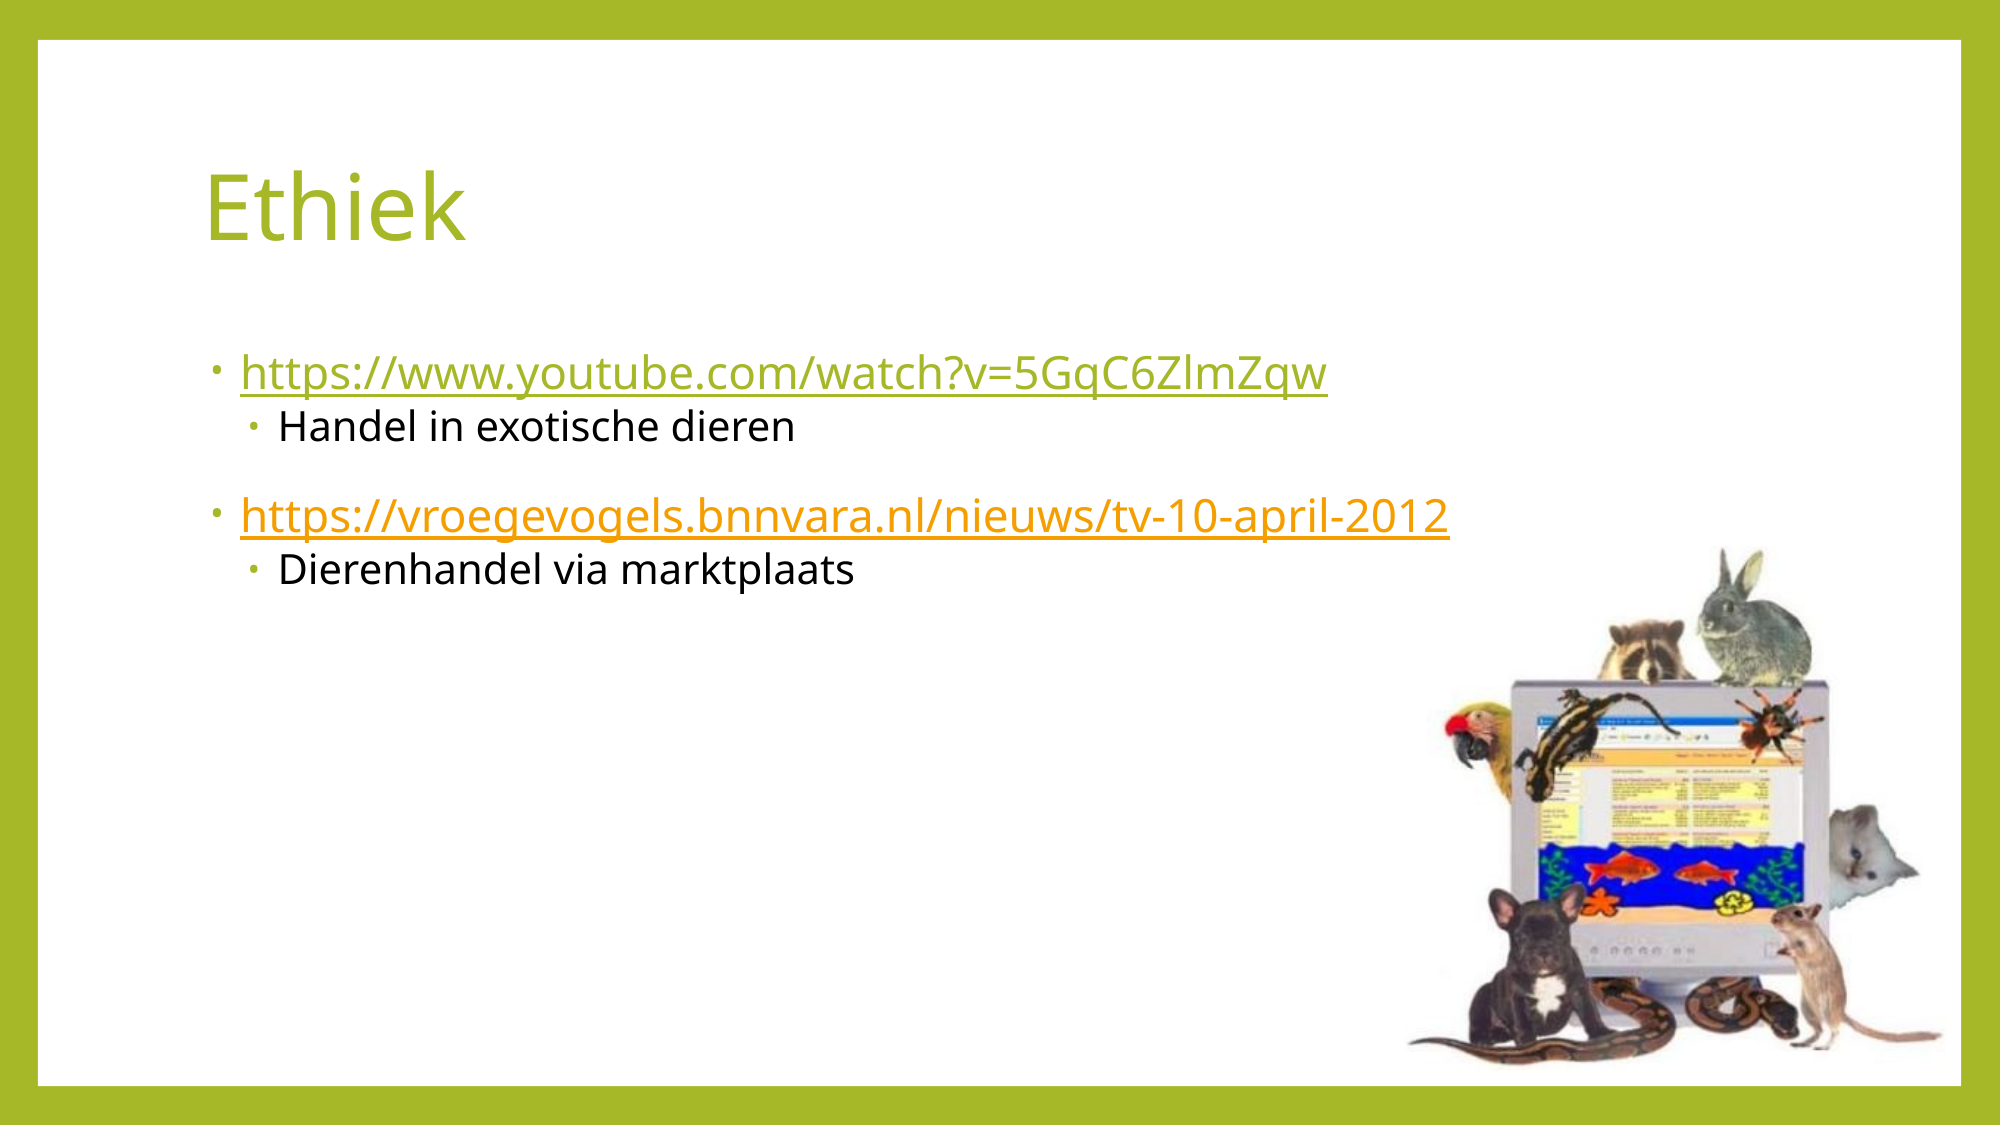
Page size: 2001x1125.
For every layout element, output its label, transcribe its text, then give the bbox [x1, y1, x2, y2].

picture [1396, 546, 1957, 1071]
list https://www.youtube.com/watch?v=5GqC6ZlmZqw Handel in exotische dieren https://vroegevogels.bnnvara.nl/nieuws/tv-10-april-2012 Dierenhandel via marktplaats [187, 337, 1808, 1000]
title Ethiek [187, 99, 1808, 323]
